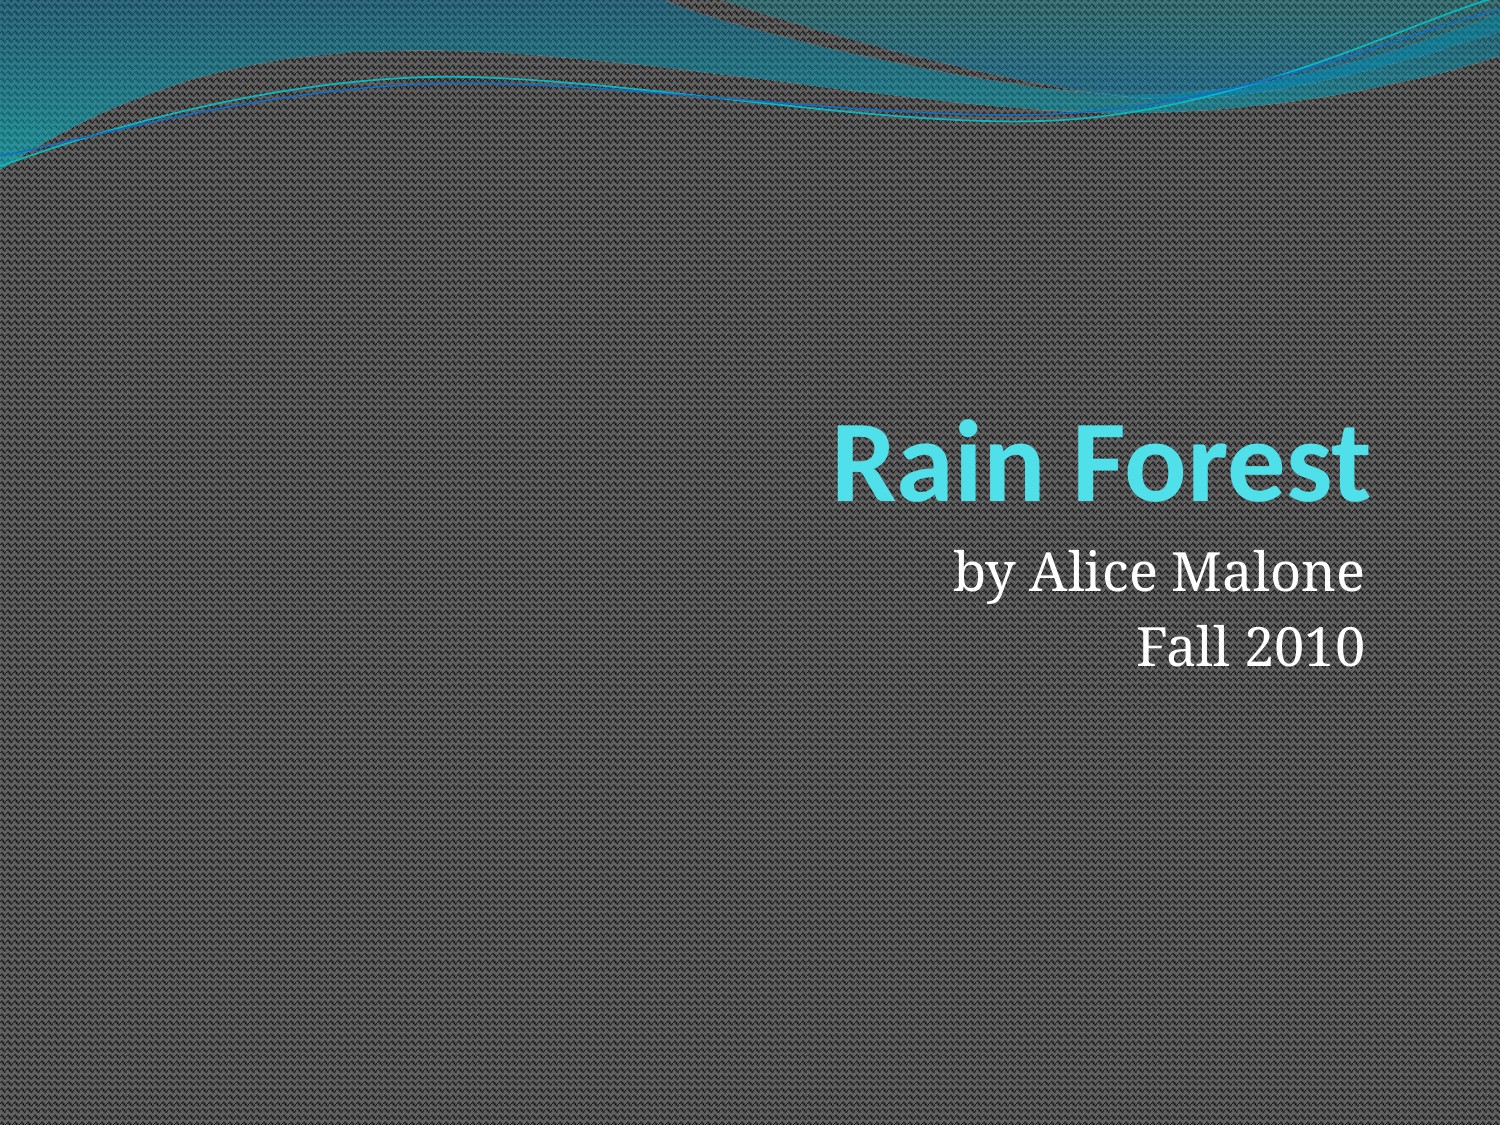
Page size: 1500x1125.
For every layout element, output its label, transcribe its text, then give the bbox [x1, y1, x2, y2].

subtitle by Alice Malone Fall 2010 [87, 529, 1376, 818]
title Rain Forest [87, 224, 1376, 525]
